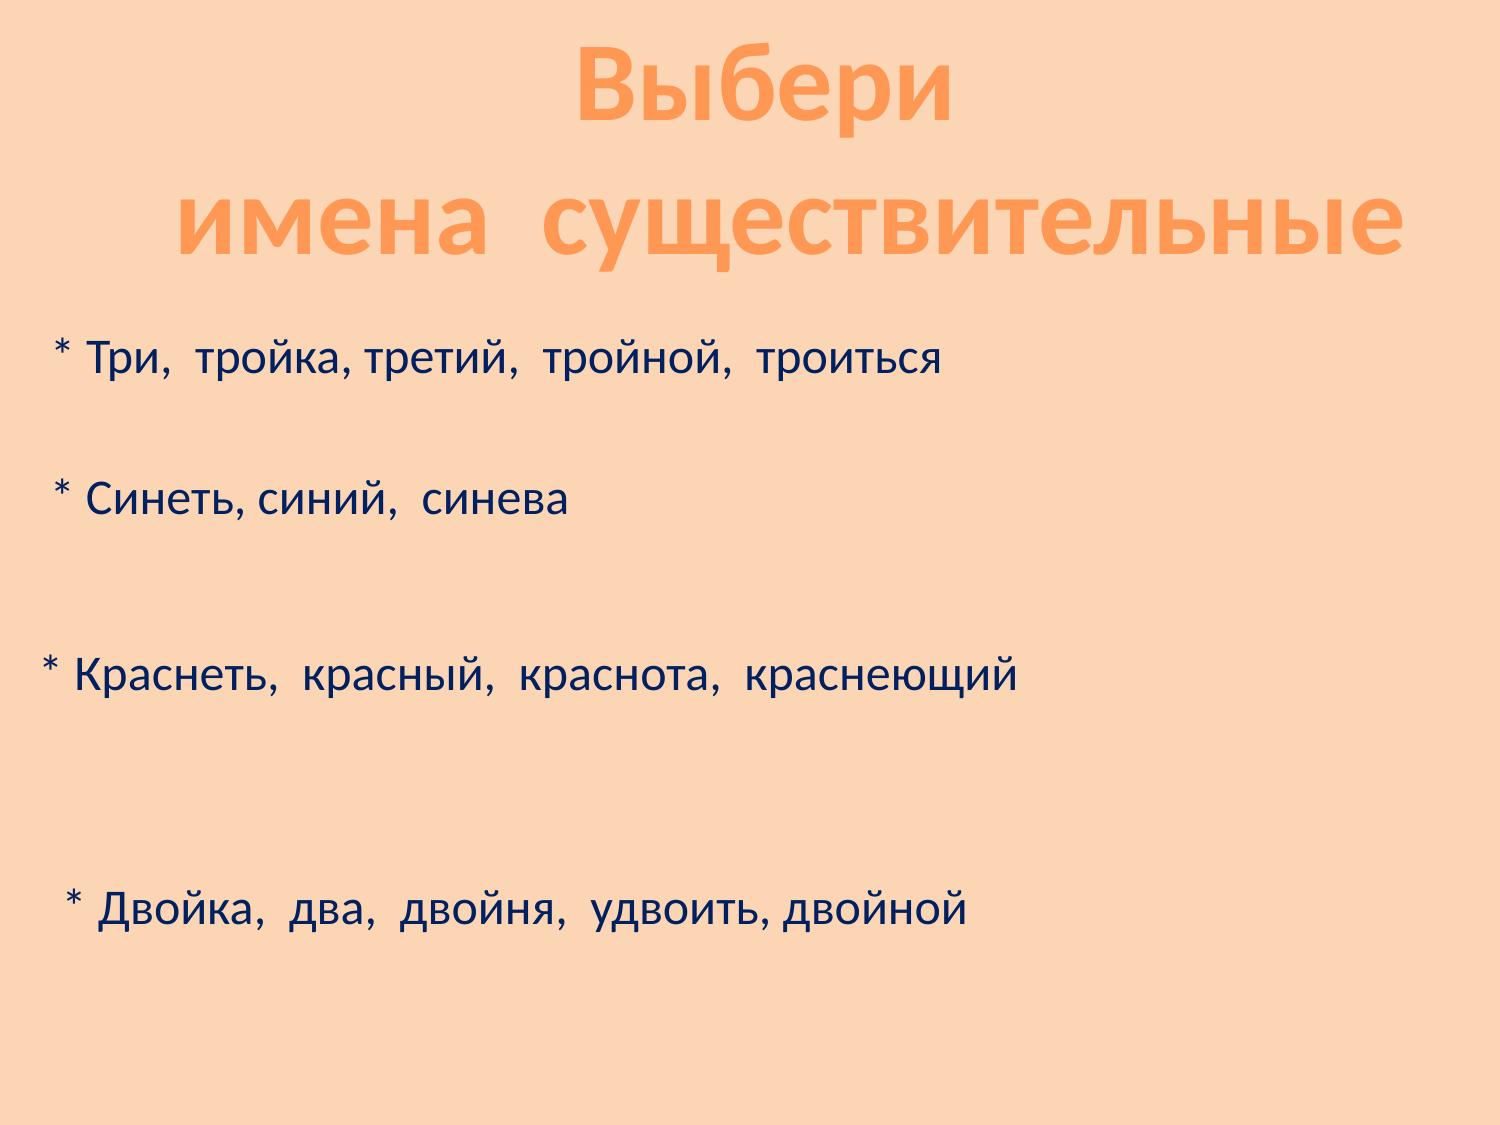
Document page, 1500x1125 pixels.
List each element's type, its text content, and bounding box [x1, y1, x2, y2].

text_box * Синеть, синий, синева [35, 456, 1055, 532]
text_box * Три, тройка, третий, тройной, троиться [35, 316, 1079, 392]
text_box Выбери имена существительные [117, 0, 1465, 285]
text_box * Двойка, два, двойня, удвоить, двойной [46, 867, 1219, 942]
text_box * Краснеть, красный, краснота, краснеющий [23, 632, 1125, 708]
